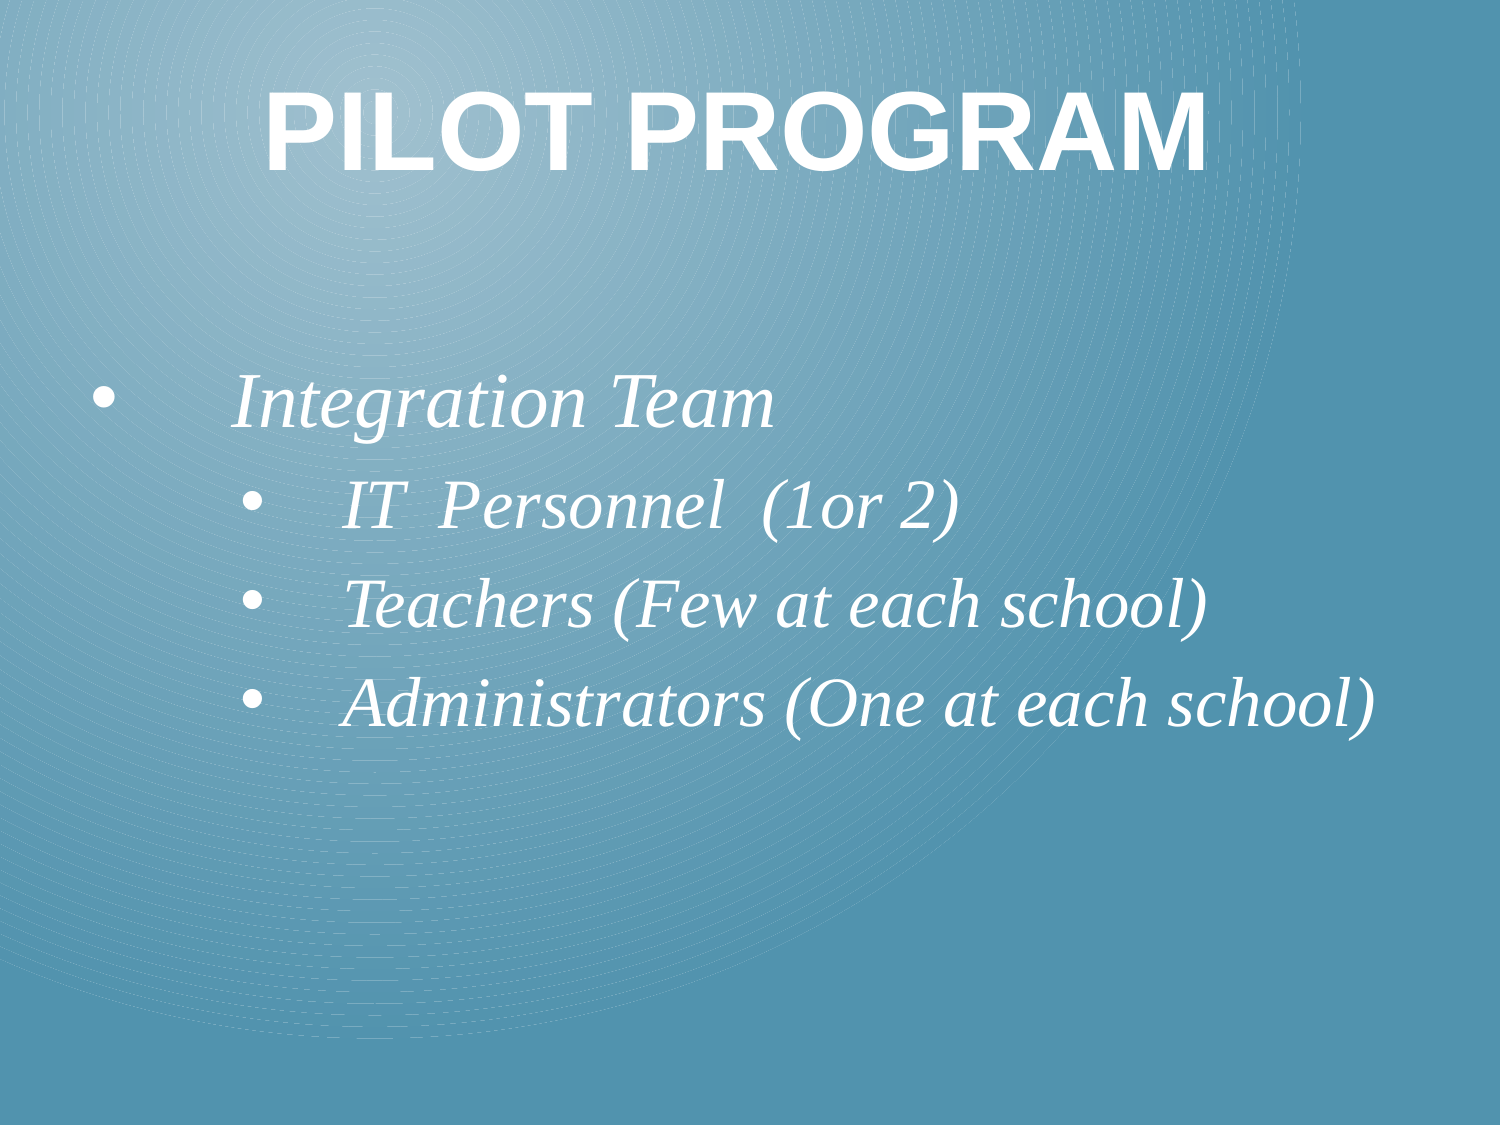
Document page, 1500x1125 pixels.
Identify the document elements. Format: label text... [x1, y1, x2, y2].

list Integration Team IT Personnel (1or 2) Teachers (Few at each school) Administrators (One at each school) [0, 224, 1500, 788]
title Pilot Program [0, 50, 1475, 224]
